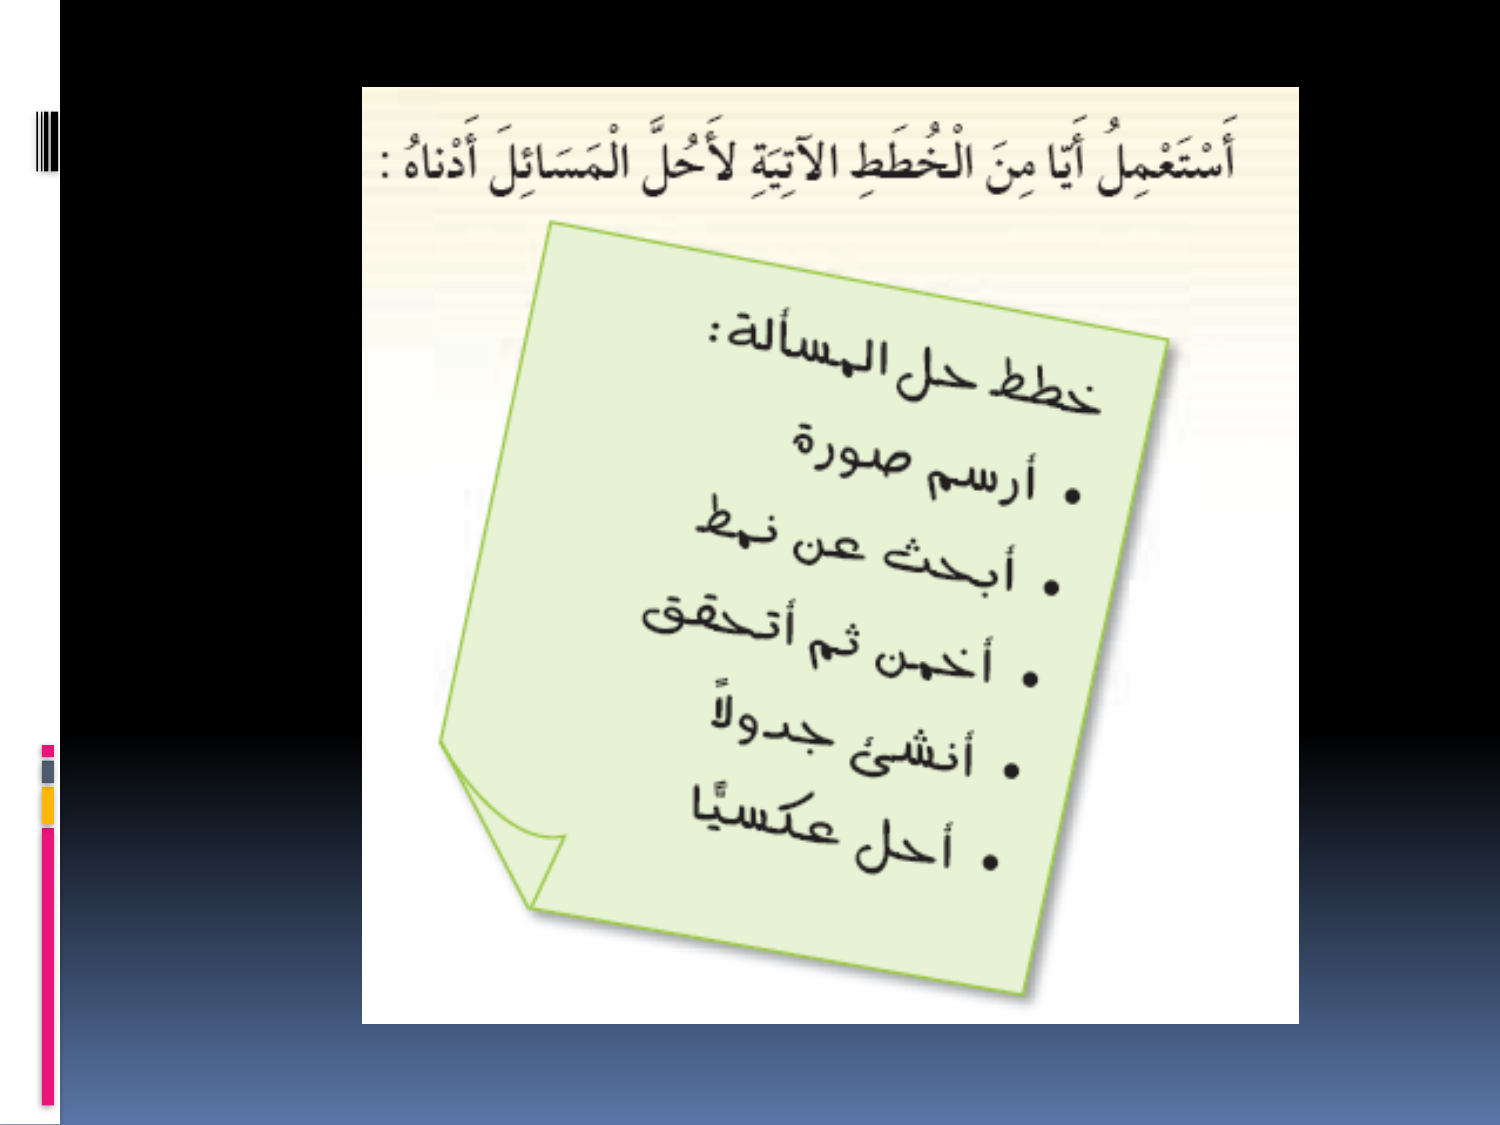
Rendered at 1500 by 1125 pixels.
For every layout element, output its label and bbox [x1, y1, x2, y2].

picture [362, 87, 1299, 1024]
